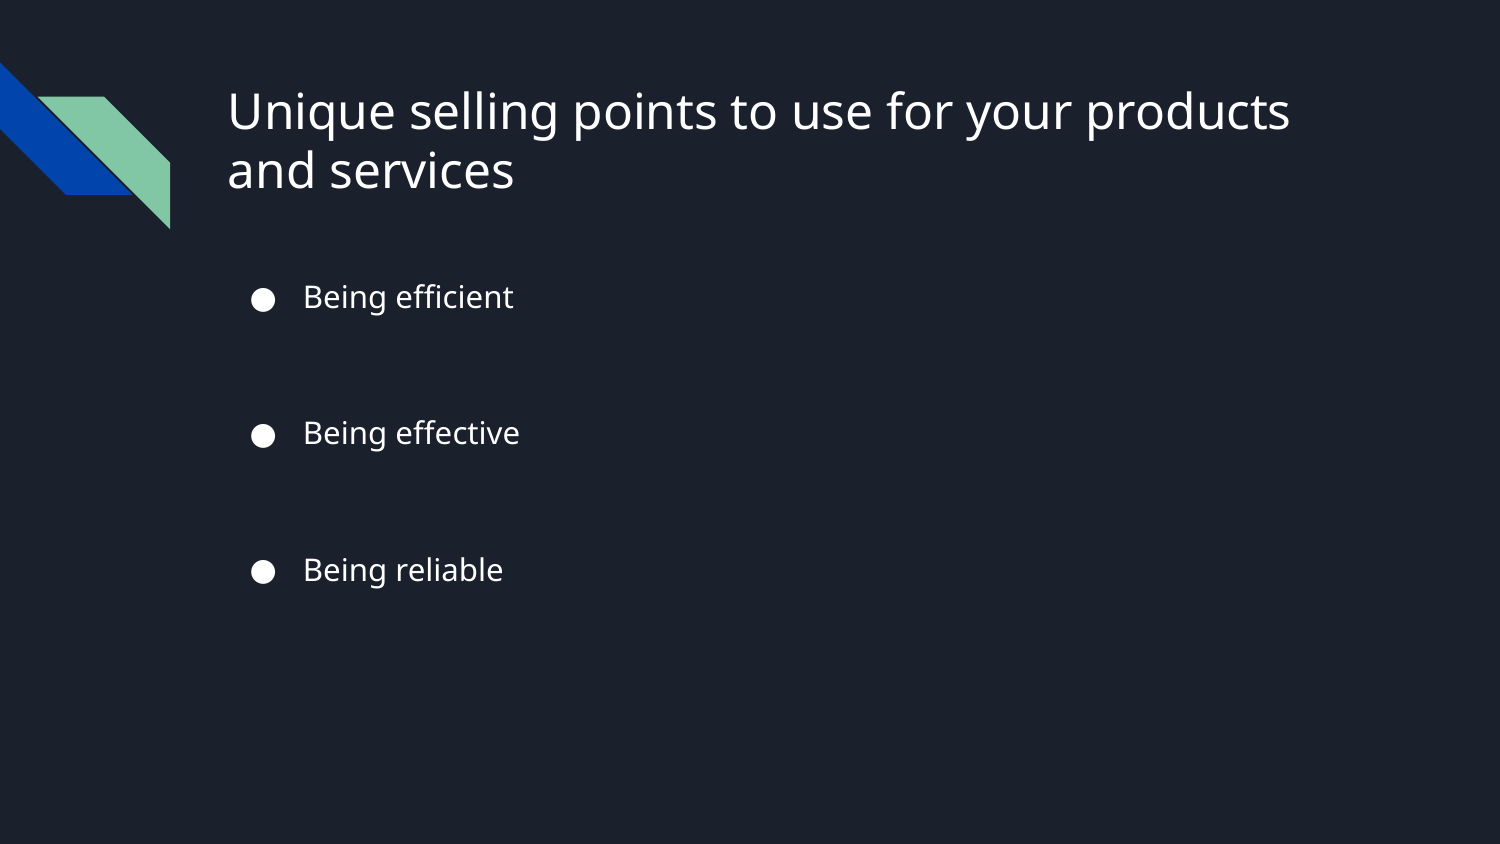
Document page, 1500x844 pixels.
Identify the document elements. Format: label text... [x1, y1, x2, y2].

title Unique selling points to use for your products and services [212, 64, 1368, 215]
list Being efficient Being effective Being reliable [212, 257, 1368, 735]
